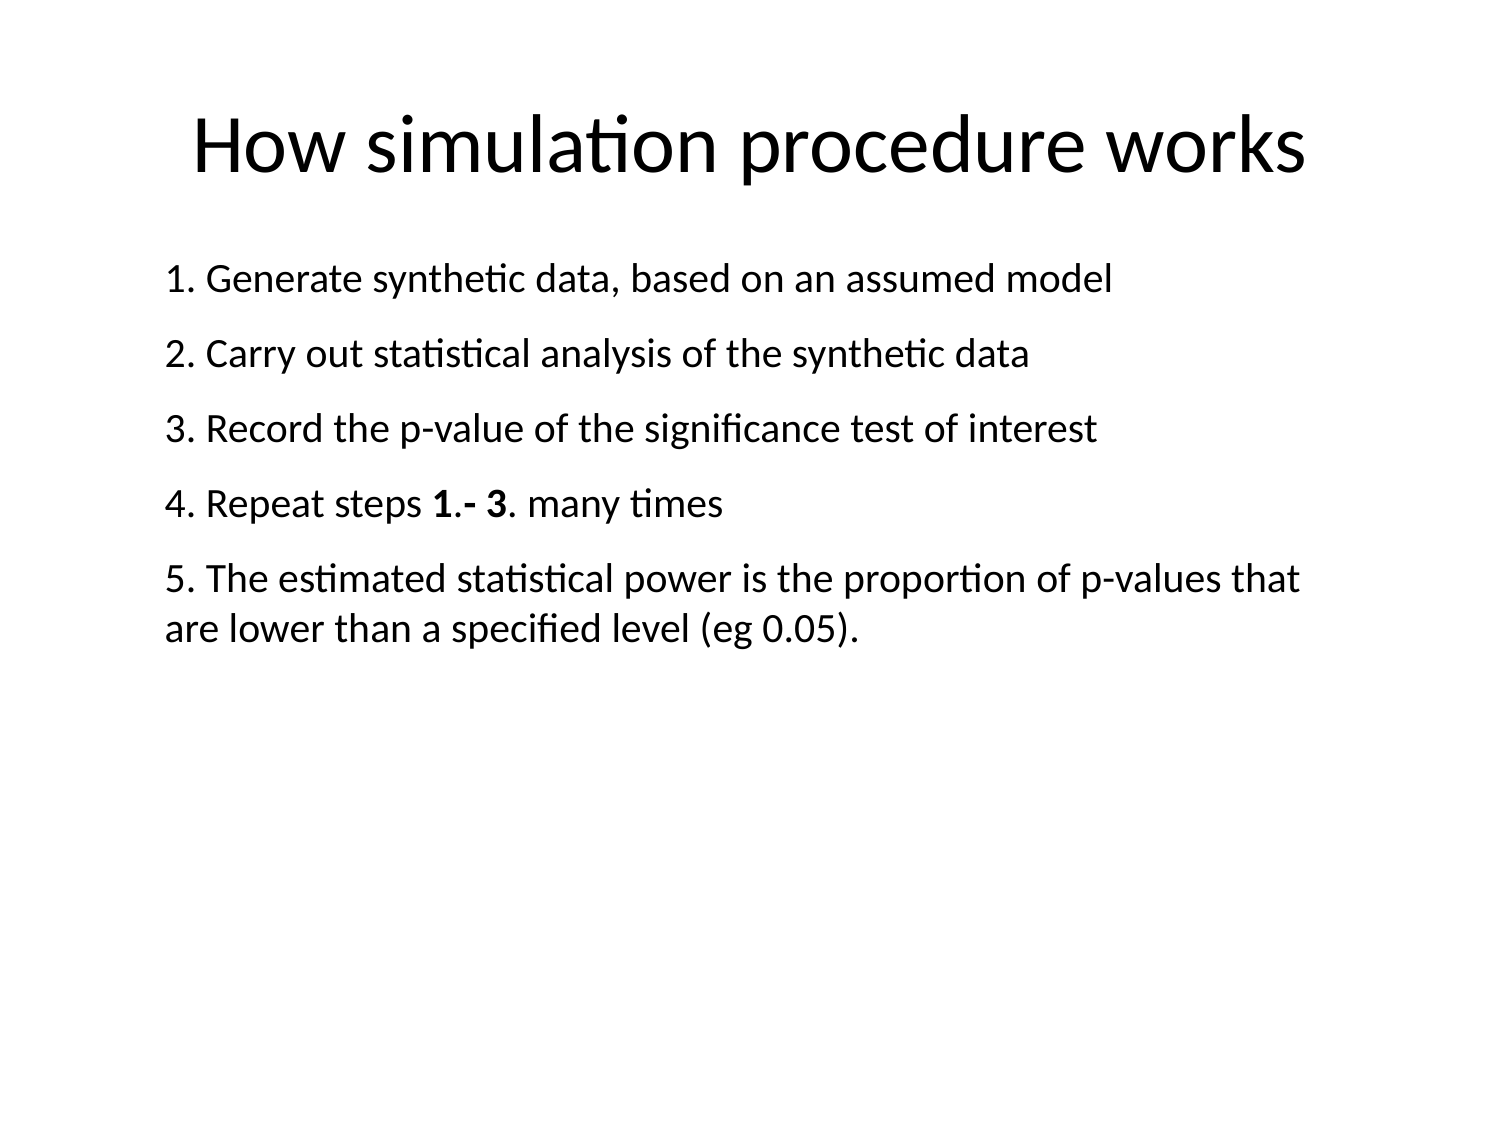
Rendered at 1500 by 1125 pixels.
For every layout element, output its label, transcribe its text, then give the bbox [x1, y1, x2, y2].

text_box 1. Generate synthetic data, based on an assumed model 2. Carry out statistical analysis of the synthetic data 3. Record the p-value of the significance test of interest 4. Repeat steps 1.- 3. many times 5. The estimated statistical power is the proportion of p-values that are lower than a specified level (eg 0.05). [149, 243, 1379, 659]
title How simulation procedure works [75, 45, 1425, 233]
